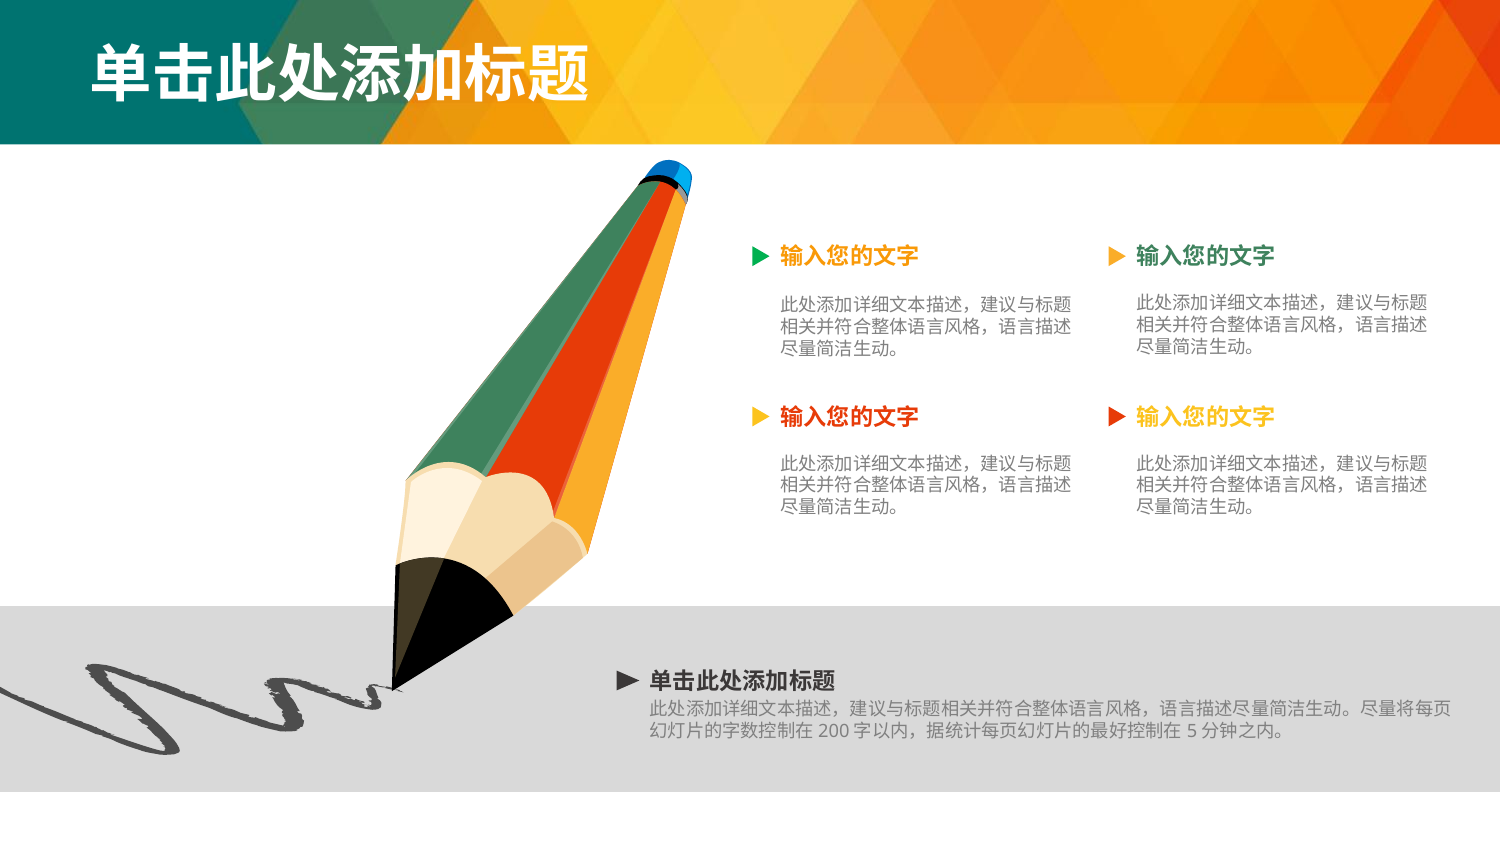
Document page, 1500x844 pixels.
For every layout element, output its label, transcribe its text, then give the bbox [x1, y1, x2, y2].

picture [0, 0, 1500, 144]
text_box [0, 263, 764, 704]
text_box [1108, 235, 1457, 375]
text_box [616, 660, 1482, 755]
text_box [1108, 396, 1457, 536]
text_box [752, 235, 1103, 377]
text_box [0, 606, 1500, 792]
text_box 单击此处添加标题 [75, 26, 1060, 116]
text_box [752, 396, 1103, 536]
